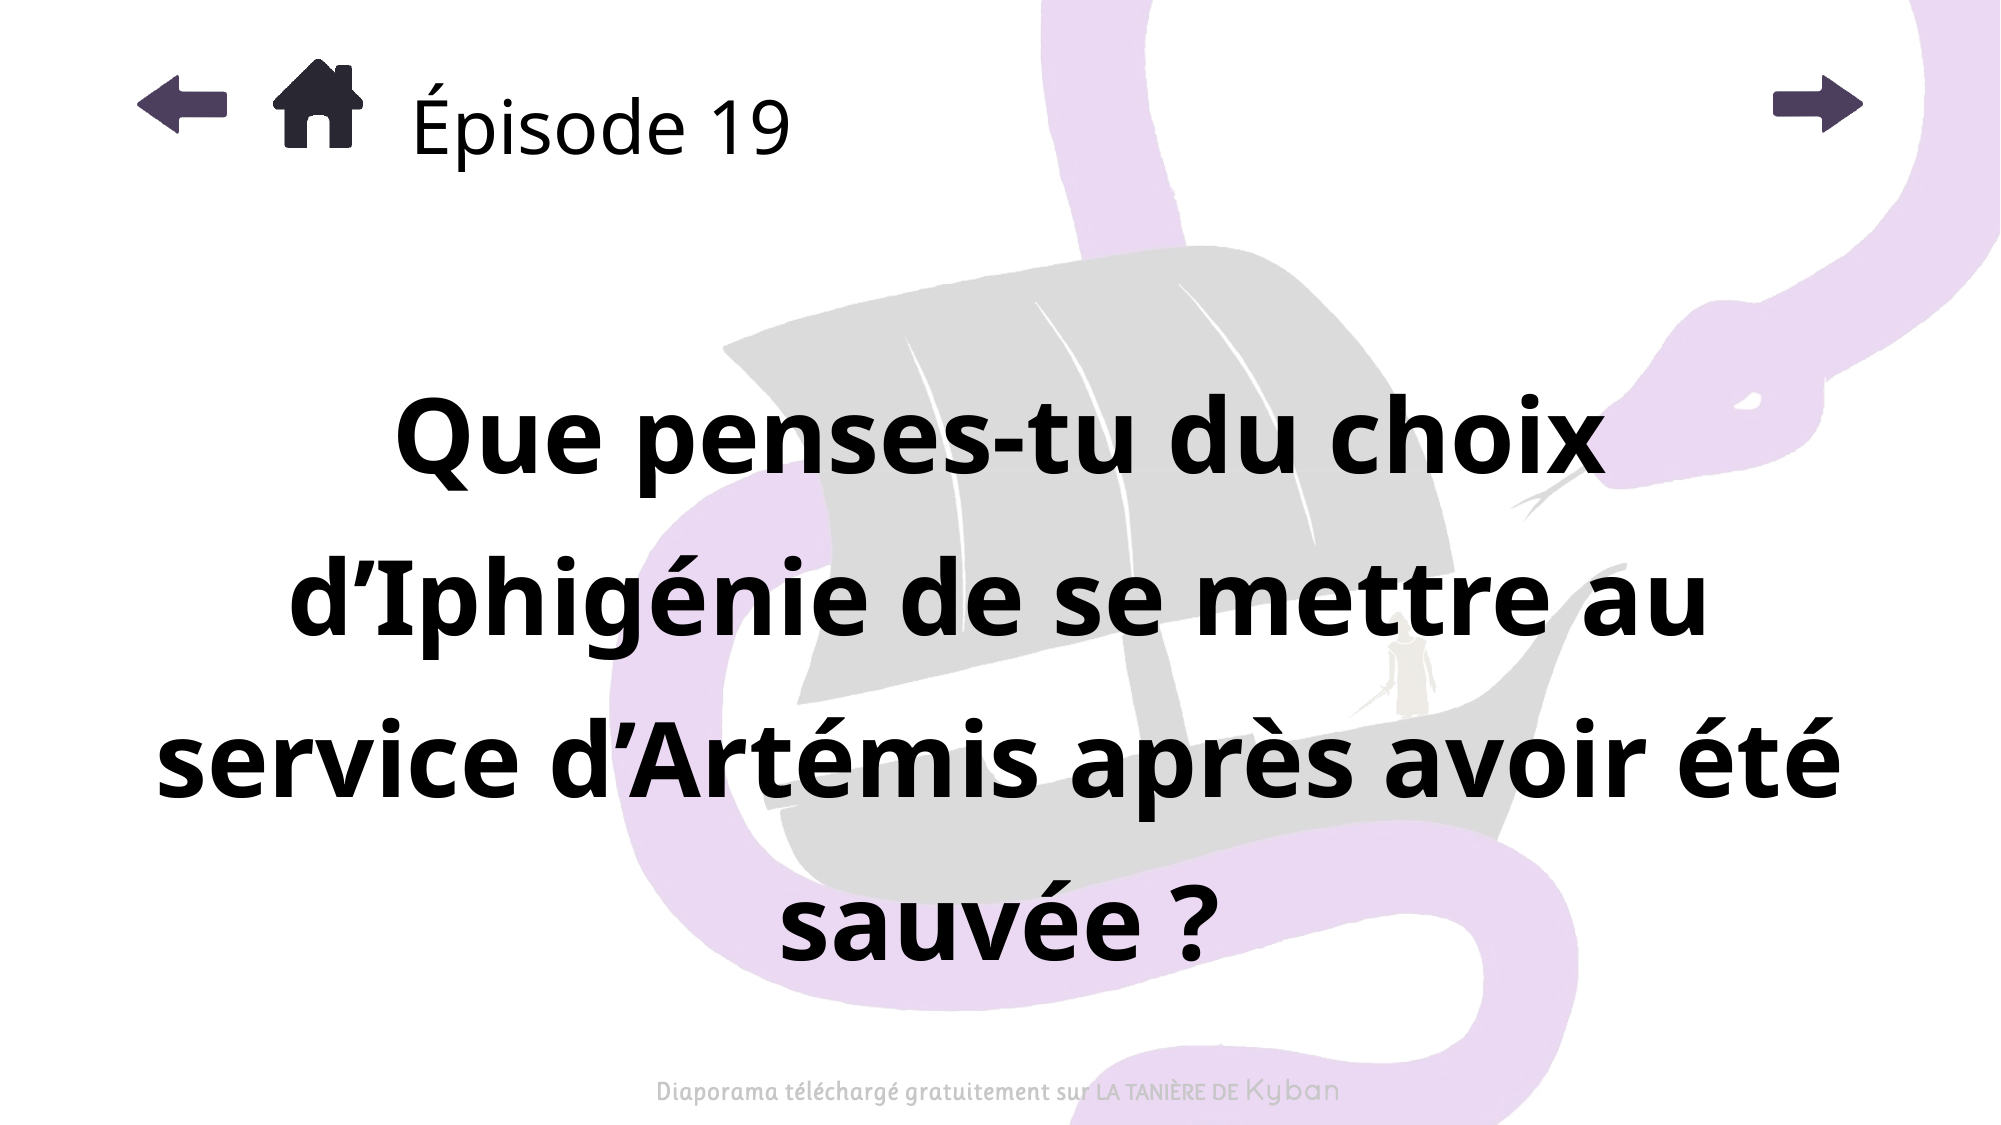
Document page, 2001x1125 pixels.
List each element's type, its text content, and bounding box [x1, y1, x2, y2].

picture [0, 0, 2001, 1125]
list Que penses-tu du choix d’Iphigénie de se mettre au service d’Artémis après avoir été sauvée ? [137, 299, 1863, 1014]
title Épisode 19 [395, 59, 1863, 202]
